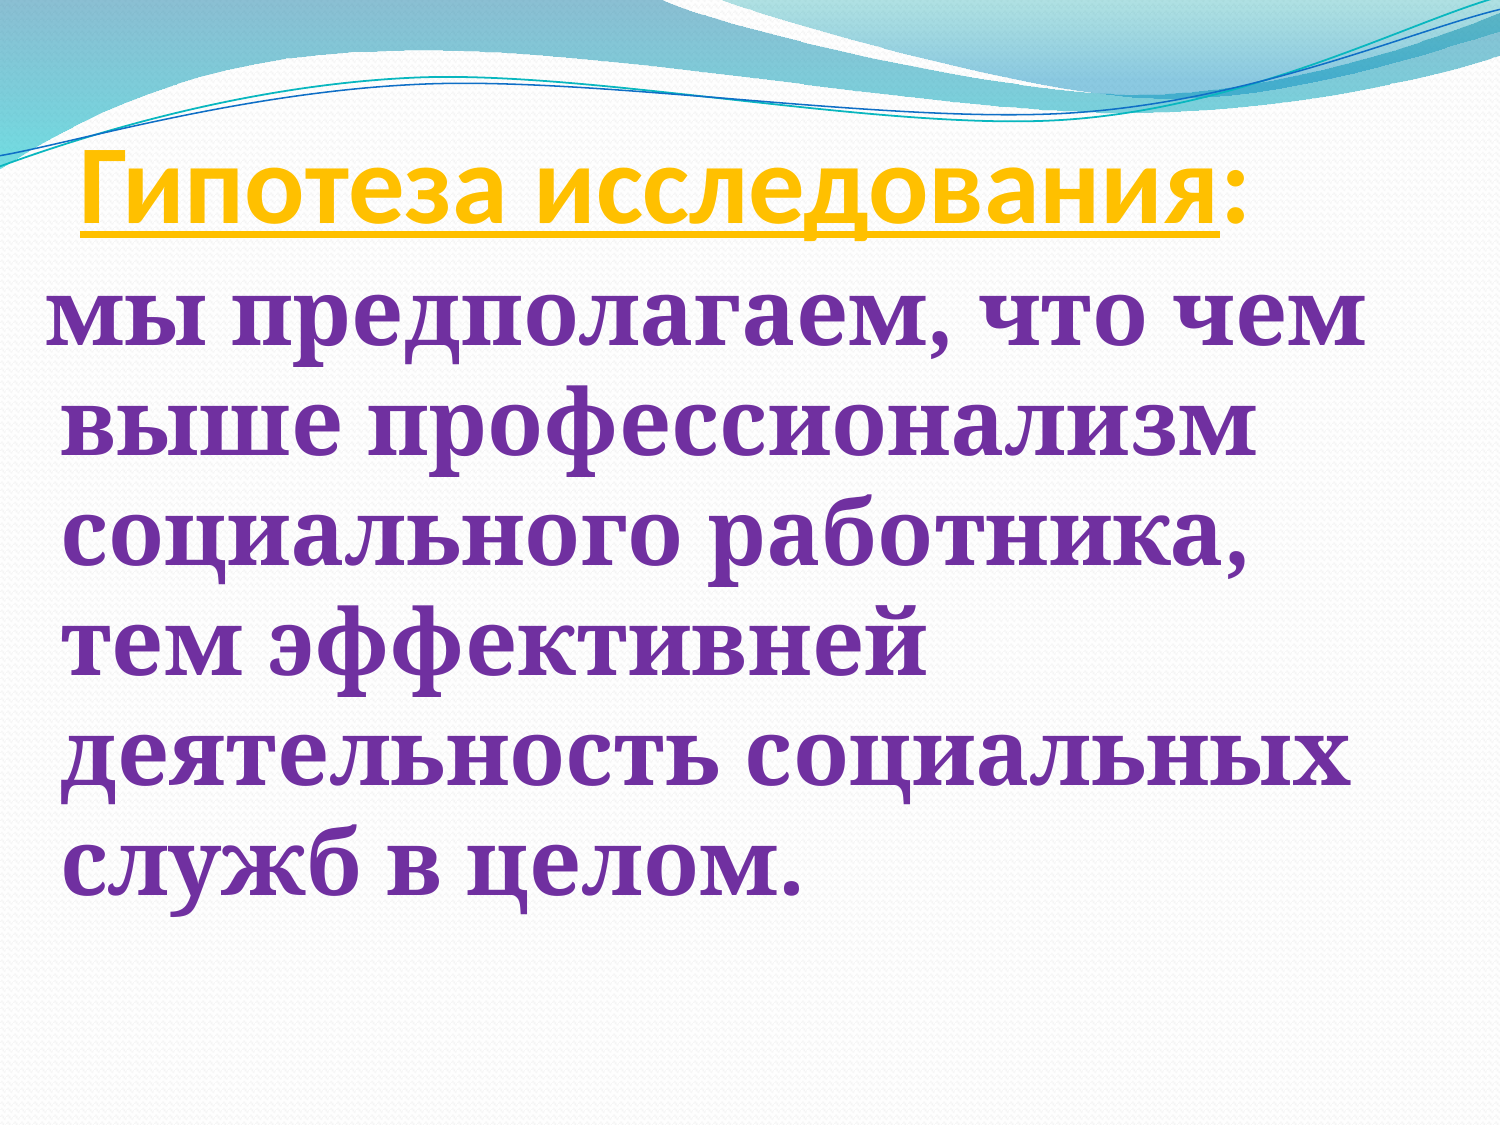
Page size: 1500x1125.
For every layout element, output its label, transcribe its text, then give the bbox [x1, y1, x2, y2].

title Гипотеза исследования: [0, 58, 1351, 245]
list мы предполагаем, что чем выше профессионализм социального работника, тем эффективней деятельность социальных служб в целом. [0, 245, 1395, 967]
